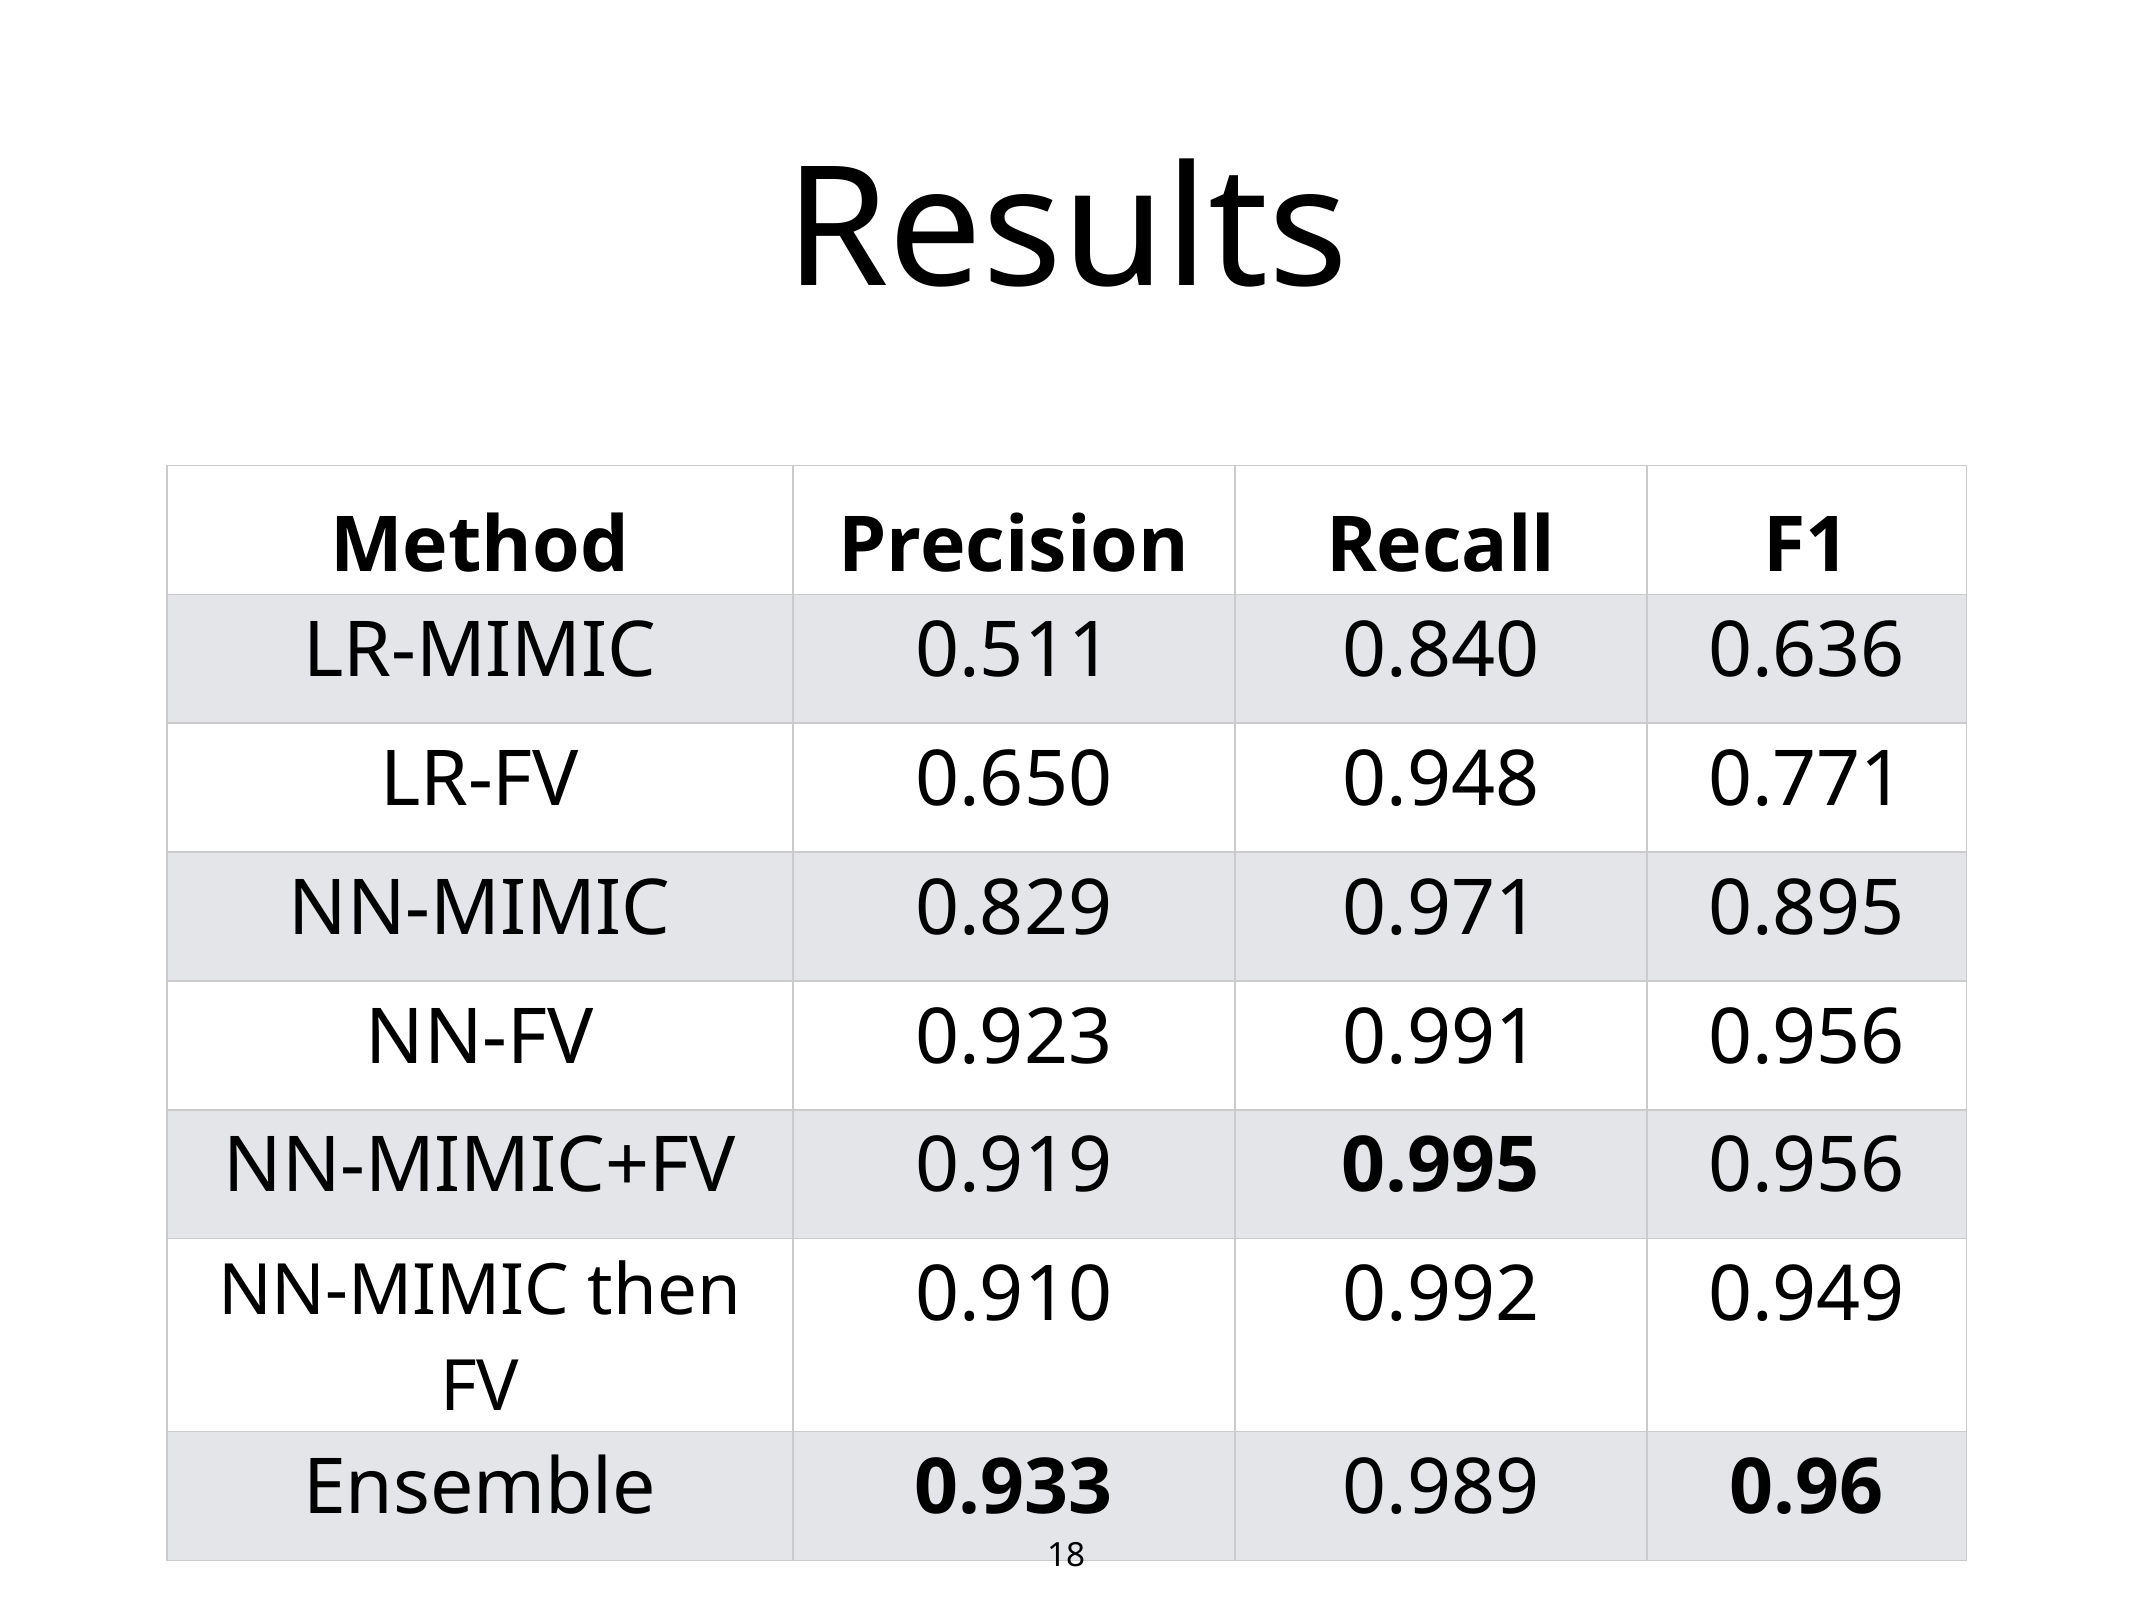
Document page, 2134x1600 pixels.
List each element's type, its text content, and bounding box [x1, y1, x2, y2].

table_cell 0.992 [1236, 1239, 1646, 1431]
table_cell 0.96 [1648, 1432, 1966, 1560]
table_cell 0.829 [794, 853, 1234, 980]
table_cell 0.933 [794, 1432, 1234, 1560]
table_cell 0.991 [1236, 982, 1646, 1109]
table_cell 0.919 [794, 1111, 1234, 1238]
table_header Precision [794, 466, 1234, 594]
table_cell LR-MIMIC [168, 595, 792, 722]
table_cell LR-FV [168, 724, 792, 851]
table_cell 0.989 [1236, 1432, 1646, 1560]
table_cell 0.995 [1236, 1111, 1646, 1238]
table_cell 0.971 [1236, 853, 1646, 980]
table_cell 0.923 [794, 982, 1234, 1109]
table_cell 0.771 [1648, 724, 1966, 851]
table_header F1 [1648, 466, 1966, 594]
table_cell 0.910 [794, 1239, 1234, 1431]
table_header Method [168, 466, 792, 594]
table_cell 0.840 [1236, 595, 1646, 722]
table_cell 0.650 [794, 724, 1234, 851]
table_cell Ensemble [168, 1432, 792, 1560]
table_header Recall [1236, 466, 1646, 594]
table_cell NN-MIMIC [168, 853, 792, 980]
table_cell 0.956 [1648, 982, 1966, 1109]
table_cell 0.511 [794, 595, 1234, 722]
table_cell NN-MIMIC then FV [168, 1239, 792, 1431]
table_cell NN-MIMIC+FV [168, 1111, 792, 1238]
table_cell NN-FV [168, 982, 792, 1109]
title Results [155, 41, 1978, 397]
slide_number 18 [1037, 1524, 1095, 1579]
table_cell 0.895 [1648, 853, 1966, 980]
table_cell 0.948 [1236, 724, 1646, 851]
table_cell 0.636 [1648, 595, 1966, 722]
table_cell 0.949 [1648, 1239, 1966, 1431]
table_cell 0.956 [1648, 1111, 1966, 1238]
